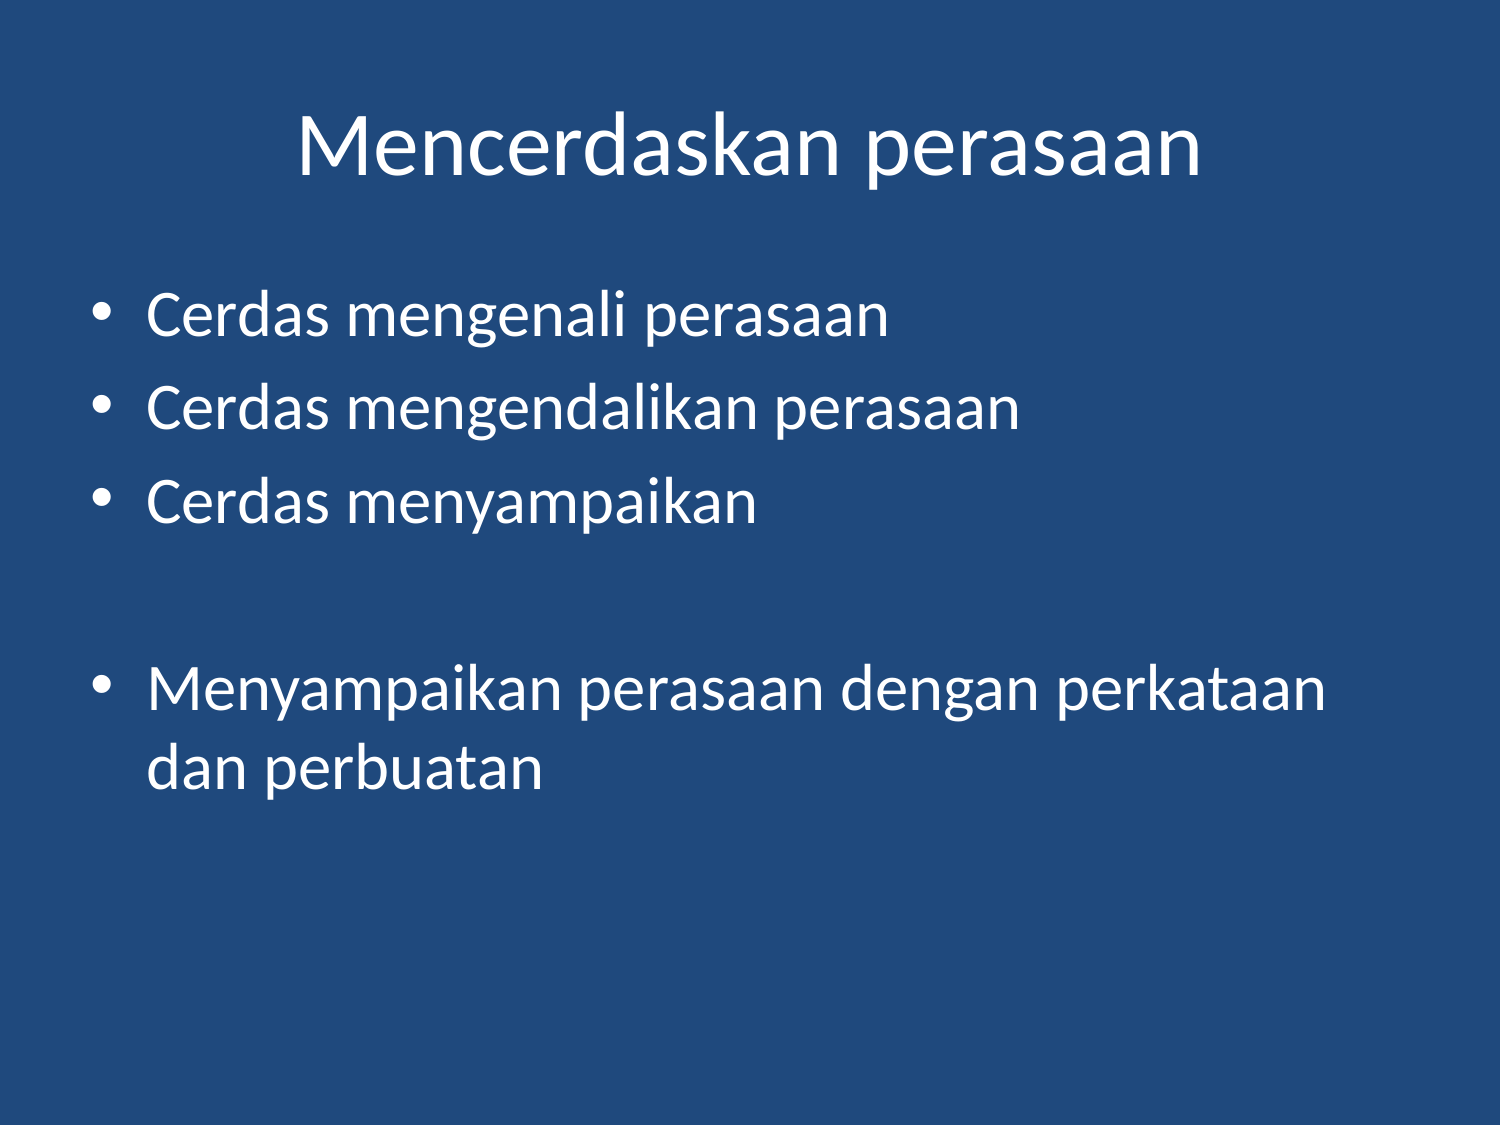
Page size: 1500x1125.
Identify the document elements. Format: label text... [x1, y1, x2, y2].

title Mencerdaskan perasaan [75, 45, 1425, 233]
list Cerdas mengenali perasaan Cerdas mengendalikan perasaan Cerdas menyampaikan Menyampaikan perasaan dengan perkataan dan perbuatan [75, 262, 1425, 1005]
